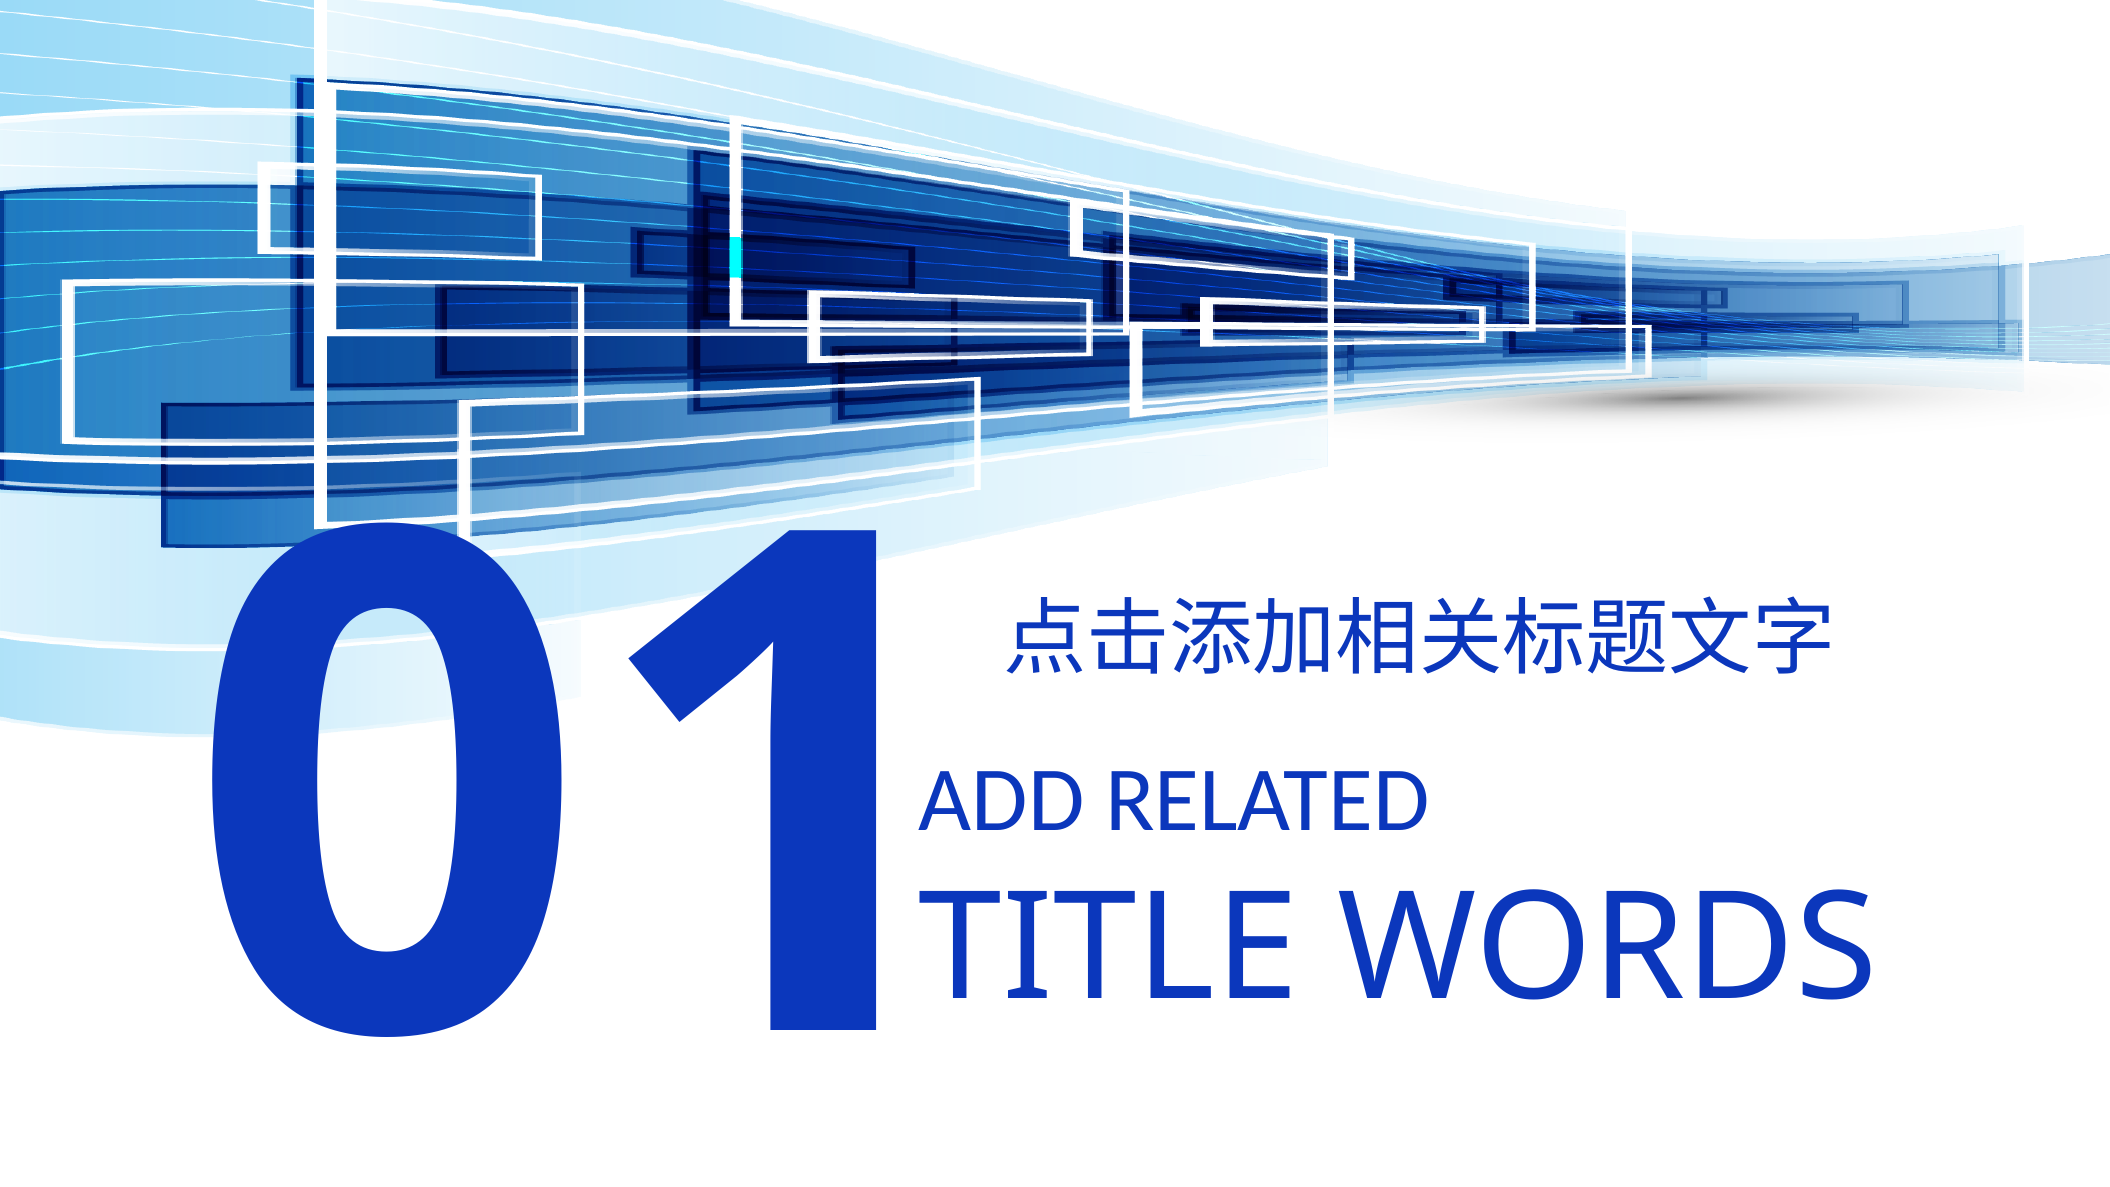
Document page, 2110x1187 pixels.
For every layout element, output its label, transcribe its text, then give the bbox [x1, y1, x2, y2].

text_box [983, 576, 1856, 1040]
picture [0, 0, 2110, 854]
text_box 01 [143, 854, 1033, 1178]
